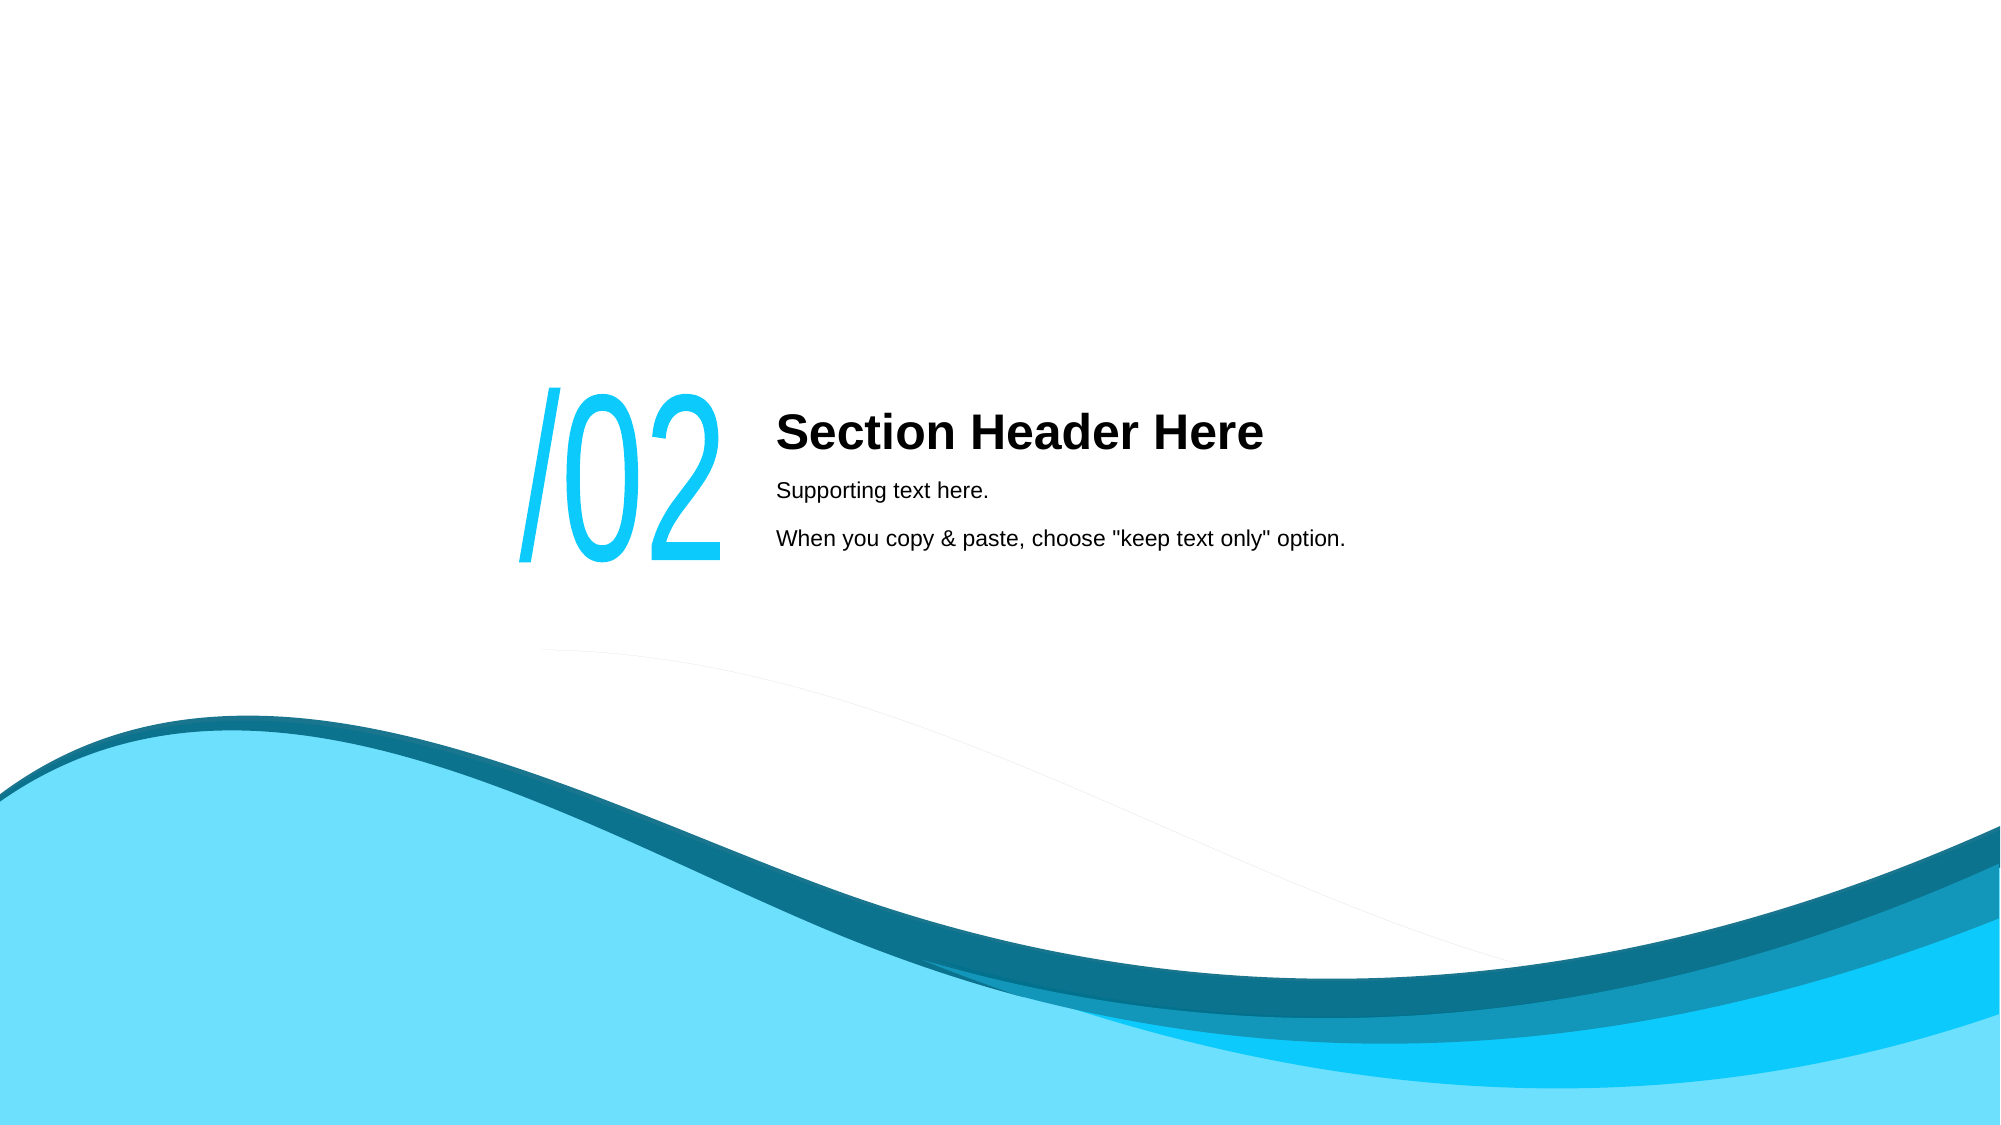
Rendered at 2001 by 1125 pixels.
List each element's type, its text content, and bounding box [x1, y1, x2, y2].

list Supporting text here. When you copy & paste, choose "keep text only" option. [761, 467, 1650, 635]
title Section Header Here [760, 320, 1650, 468]
